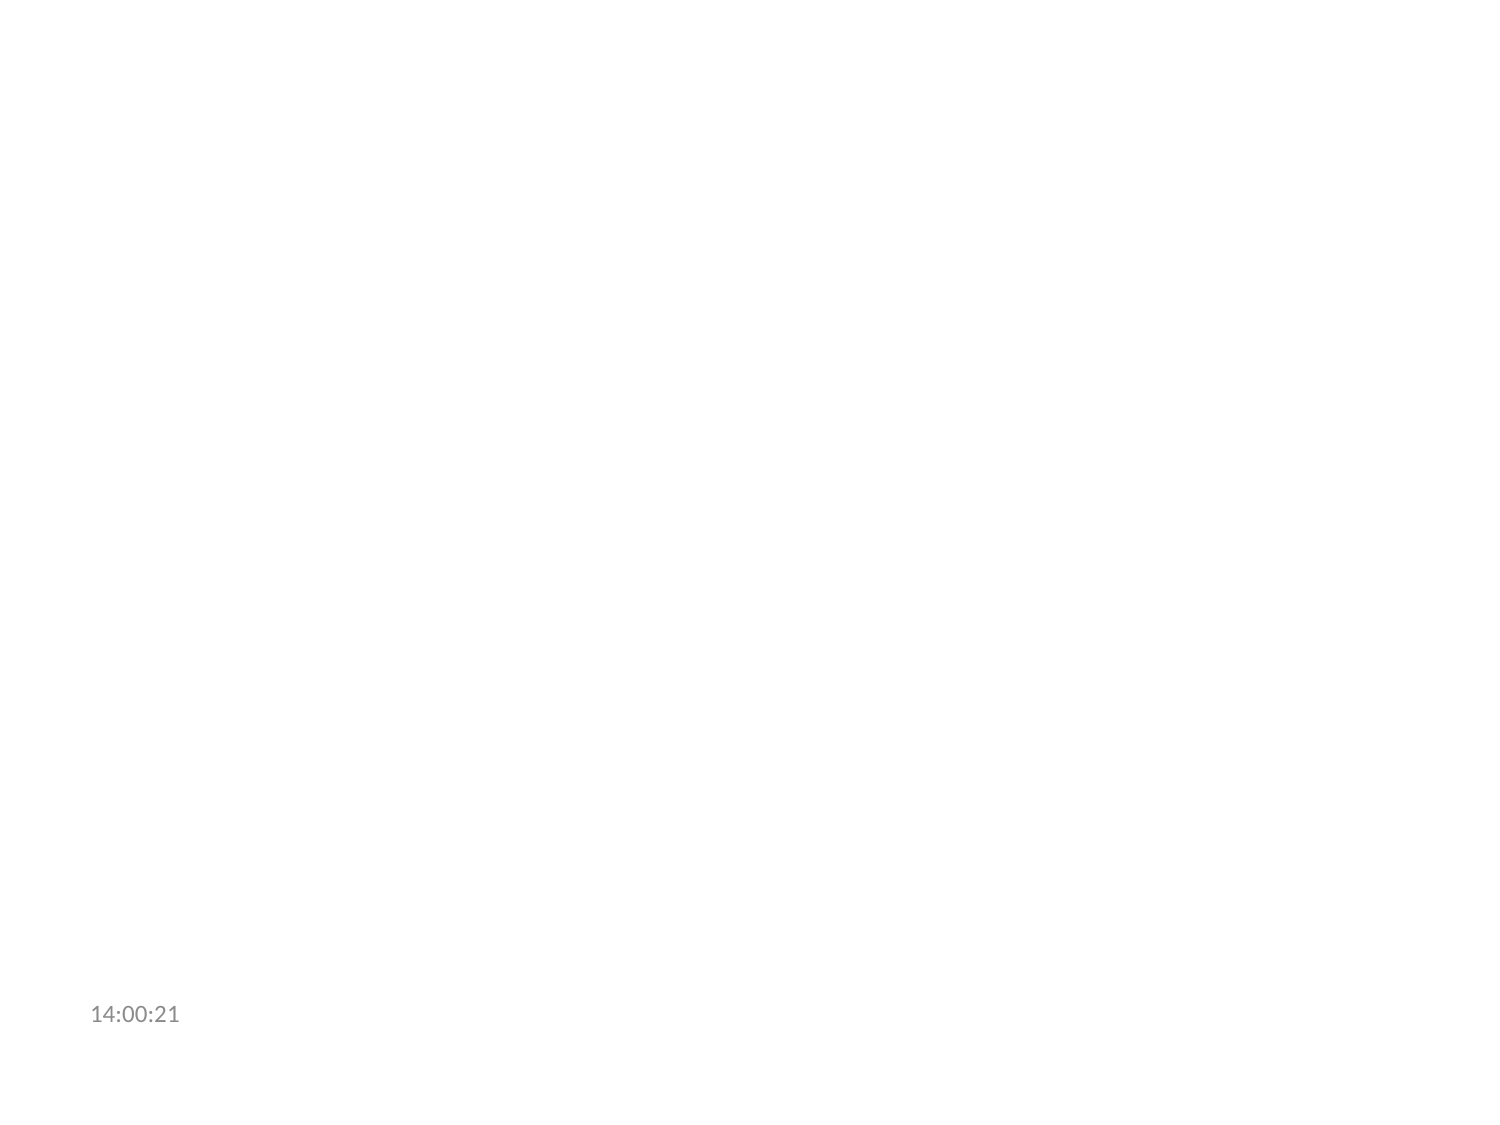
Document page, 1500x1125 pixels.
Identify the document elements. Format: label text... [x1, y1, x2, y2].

text_box 15:35:09 [75, 982, 425, 1043]
